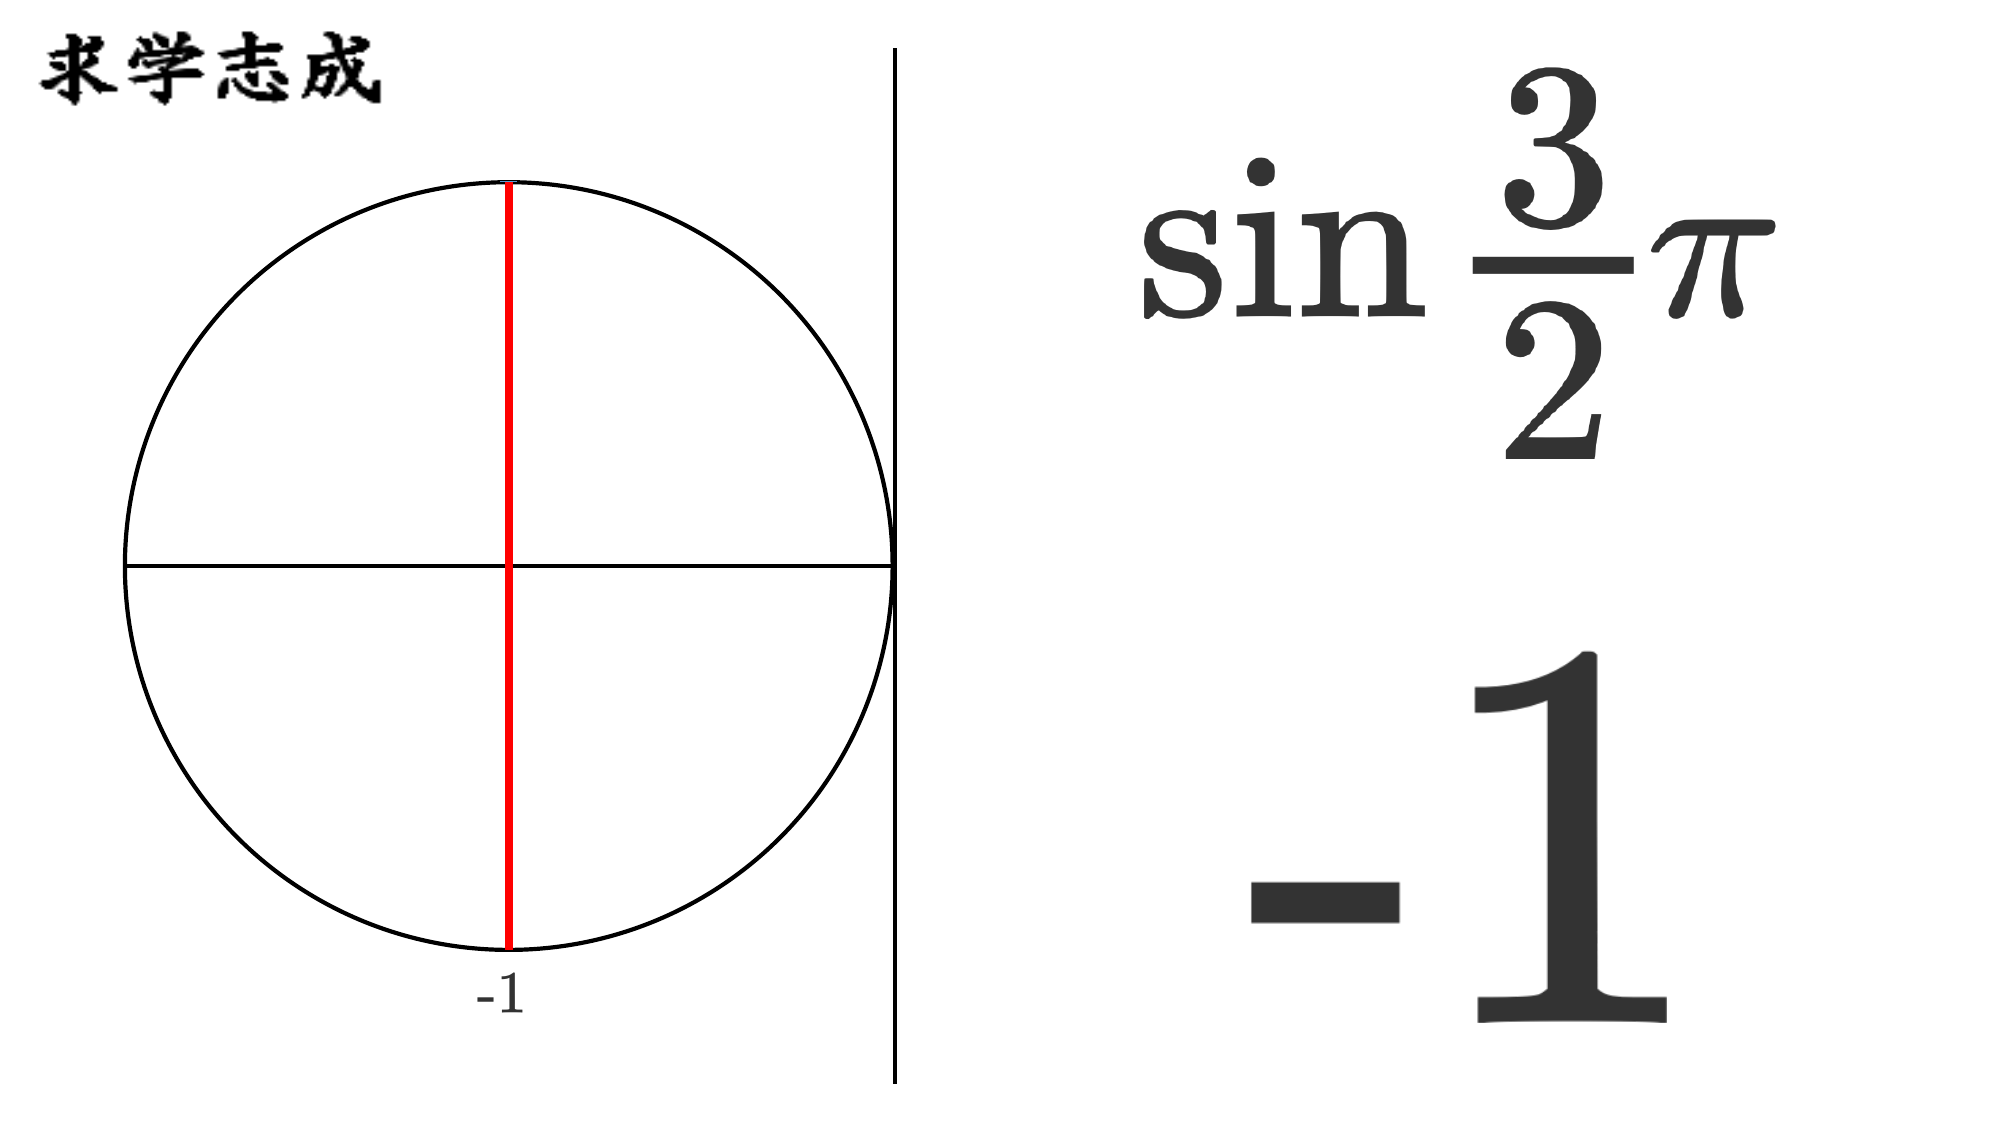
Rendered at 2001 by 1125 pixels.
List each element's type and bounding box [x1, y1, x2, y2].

picture [471, 966, 529, 1019]
picture [1192, 591, 1729, 1085]
text_box [123, 181, 893, 951]
picture [18, 0, 403, 166]
picture [1089, 11, 1832, 514]
